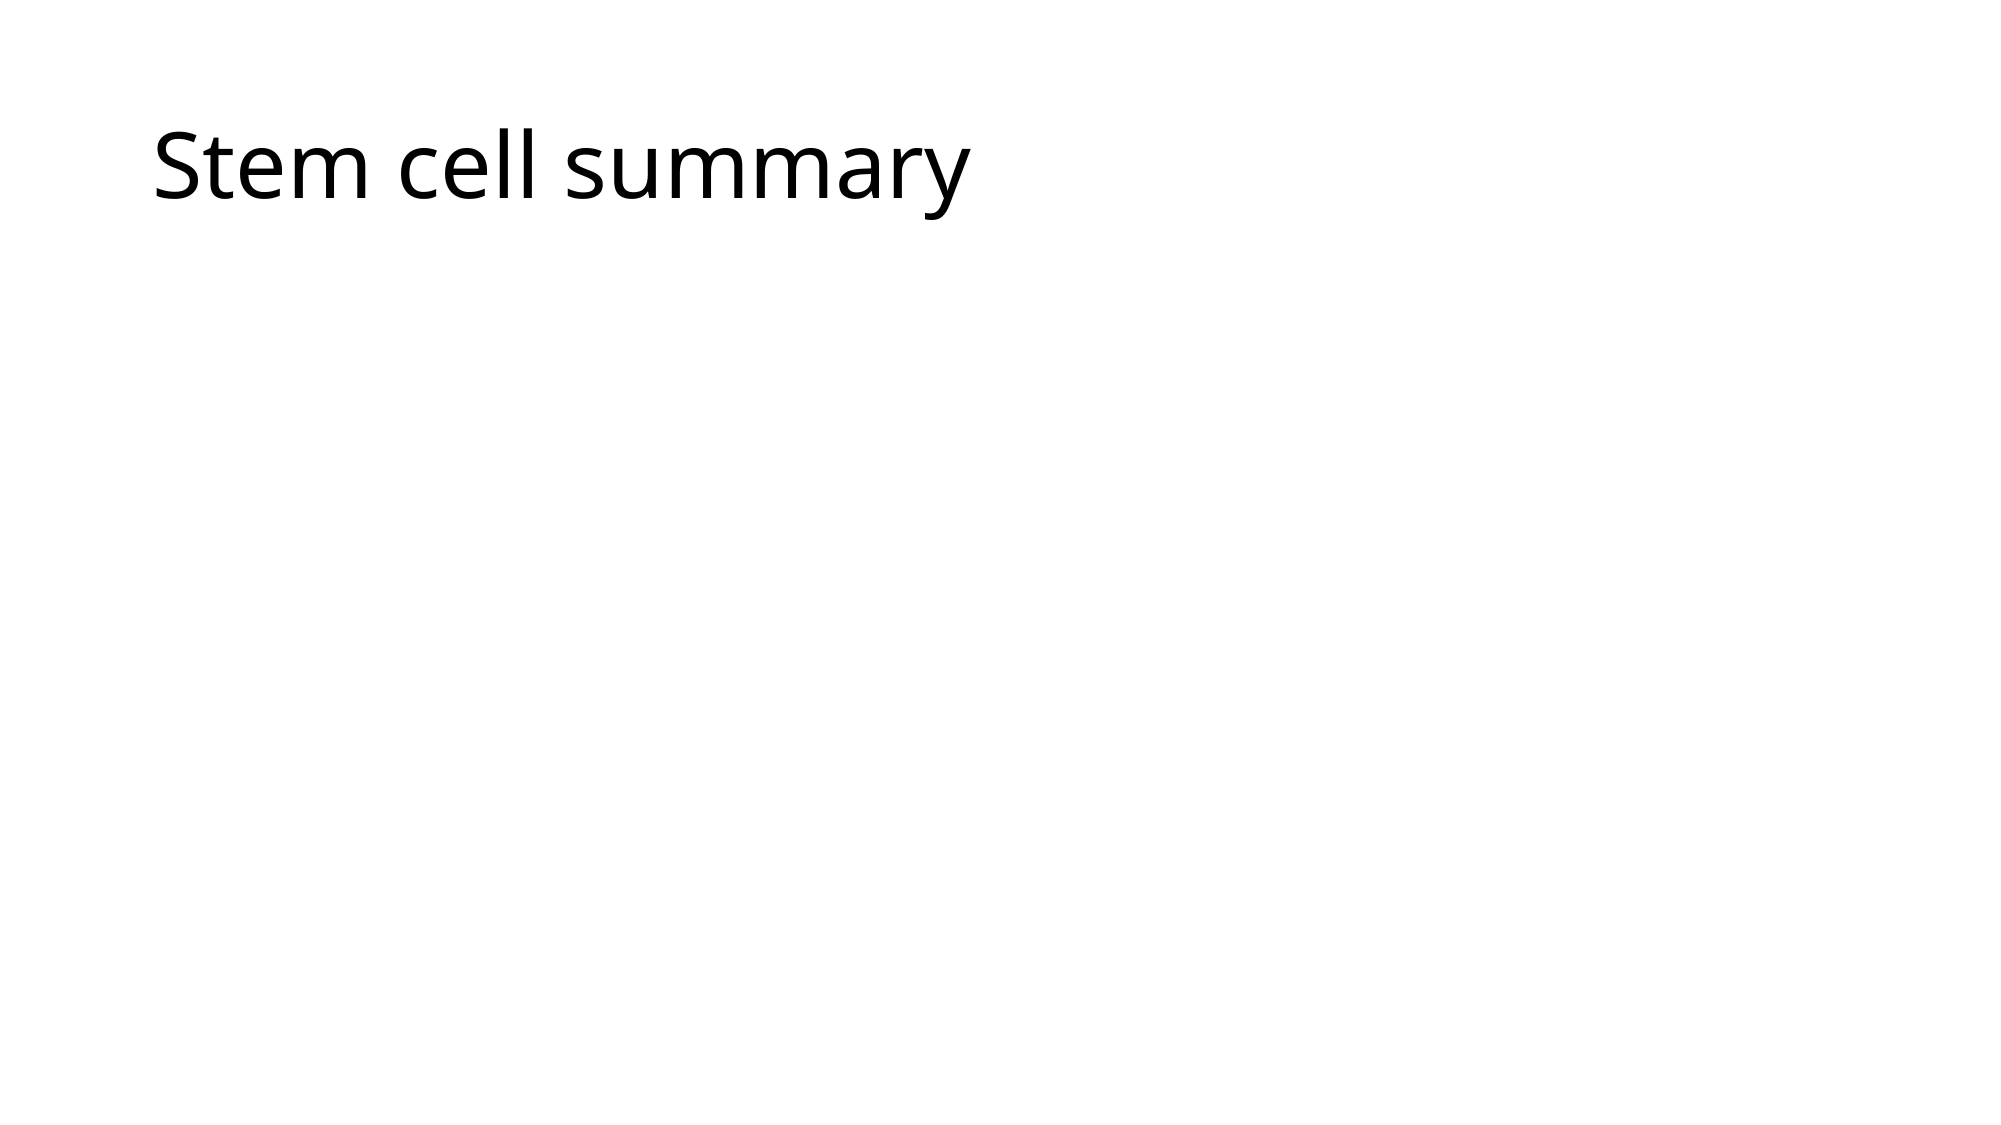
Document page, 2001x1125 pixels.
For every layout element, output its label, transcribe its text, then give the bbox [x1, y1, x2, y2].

title Stem cell summary [137, 59, 1863, 278]
